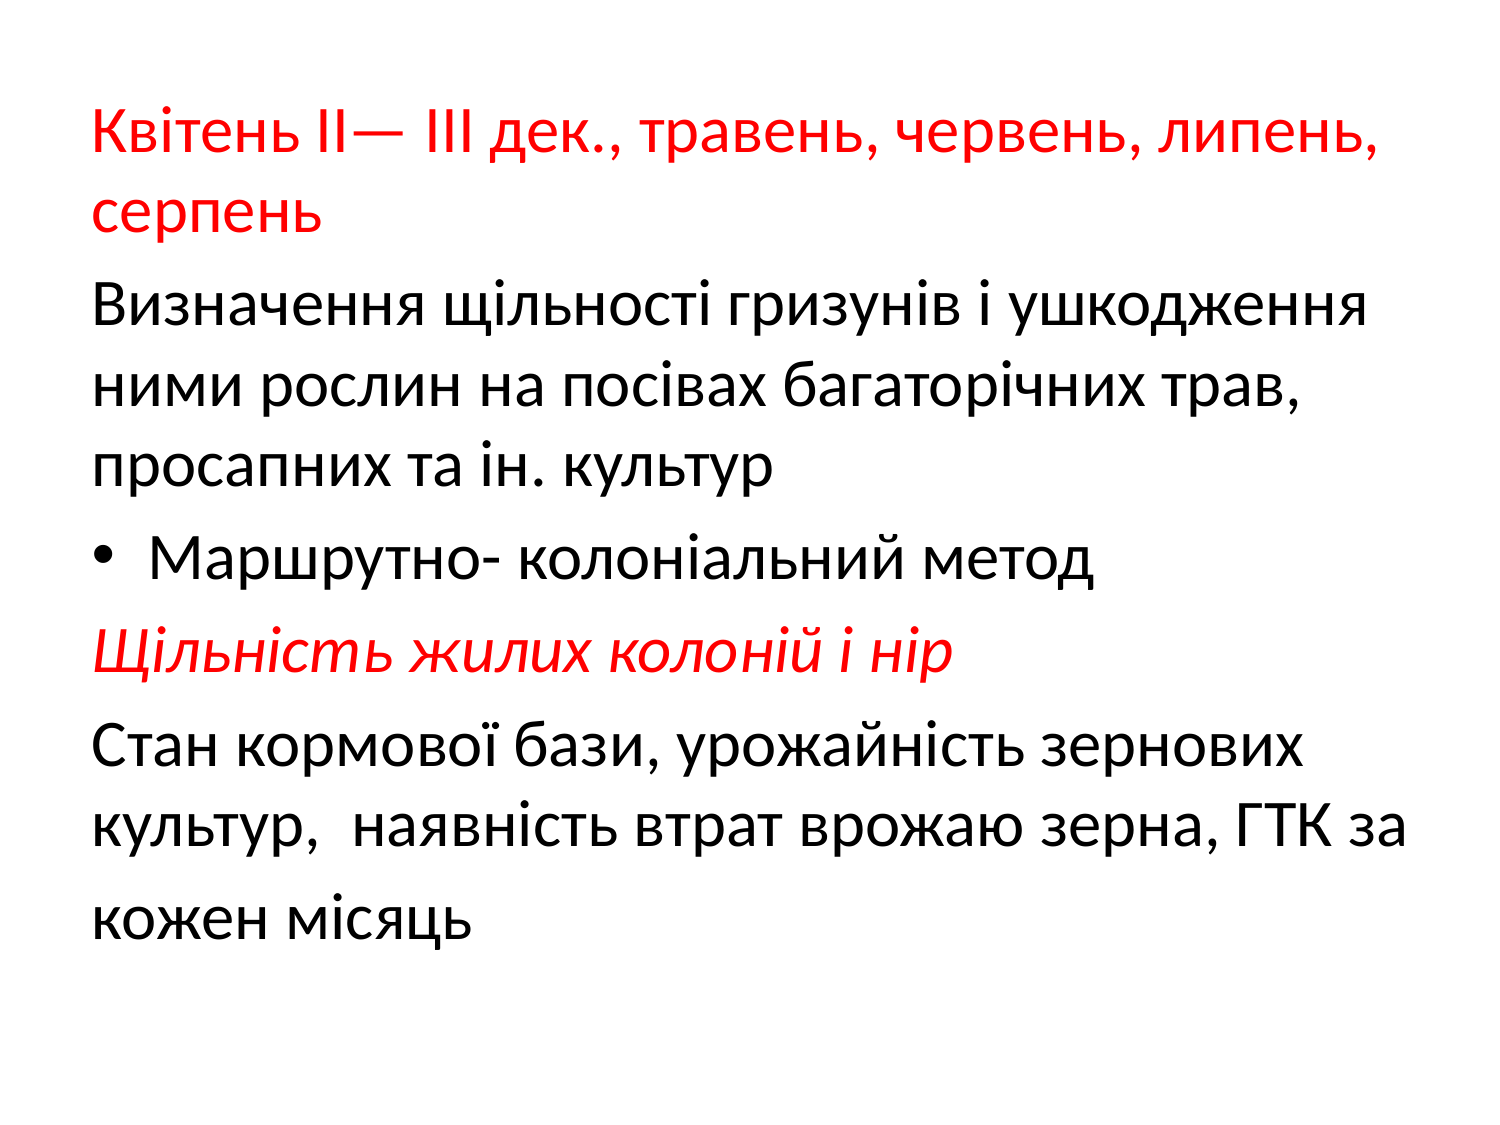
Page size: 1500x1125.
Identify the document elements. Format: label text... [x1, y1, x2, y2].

list Квітень II— ІІІ дек., травень, червень, липень, серпень Визначення щільності гризунів і ушкодження ними рослин на посівах багаторічних трав, просапних та ін. культур Маршрутно- колоніальний метод Щільність жилих колоній і нір Стан кормової бази, урожайність зернових культур, наявність втрат врожаю зерна, ГТК за кожен місяць [76, 78, 1427, 1012]
